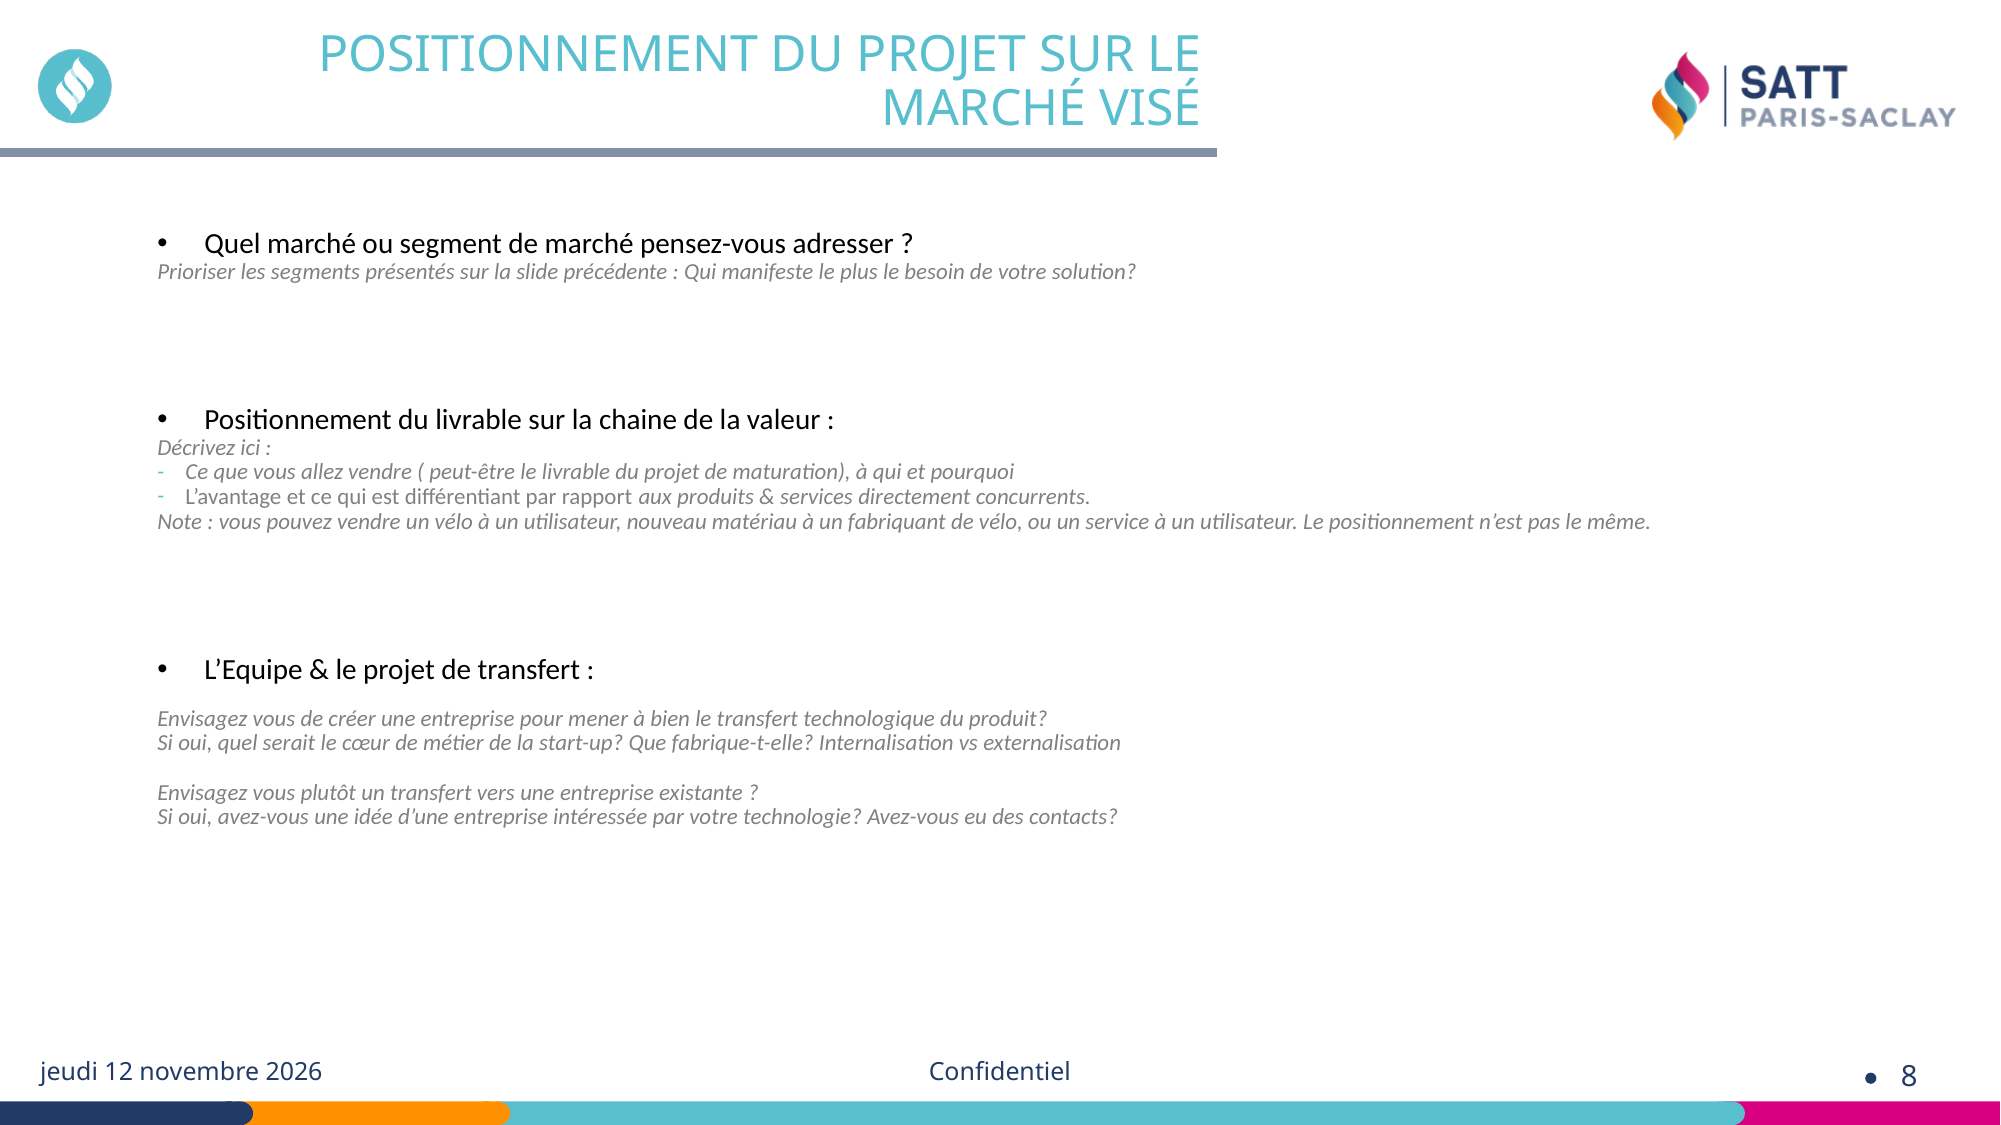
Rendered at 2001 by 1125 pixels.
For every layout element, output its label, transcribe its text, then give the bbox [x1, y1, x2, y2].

slide_number 8 [1886, 1050, 2000, 1117]
footer Confidentiel [662, 1048, 1338, 1109]
title Positionnement du projet sur le marché visé [108, 0, 1217, 165]
slide_number mardi 13 décembre 2022 [25, 1048, 476, 1109]
picture [1652, 51, 1956, 141]
list Quel marché ou segment de marché pensez-vous adresser ? Prioriser les segments présentés sur la slide précédente : Qui manifeste le plus le besoin de votre solution? Positionnement du livrable sur la chaine de la valeur : Décrivez ici : Ce que vous allez vendre ( peut-être le livrable du projet de maturation), à qui et pourquoi L’avantage et ce qui est différentiant par rapport aux produits & services directement concurrents. Note : vous pouvez vendre un vélo à un utilisateur, nouveau matériau à un fabriquant de vélo, ou un service à un utilisateur. Le positionnement n’est pas le même. L’Equipe & le projet de transfert : Envisagez vous de créer une entreprise pour mener à bien le transfert technologique du produit? Si oui, quel serait le cœur de métier de la start-up? Que fabrique-t-elle? Internalisation vs externalisation Envisagez vous plutôt un transfert vers une entreprise existante ? Si oui, avez-vous une idée d’une entreprise intéressée par votre technologie? Avez-vous eu des contacts? [142, 221, 1858, 975]
picture [32, 43, 108, 129]
